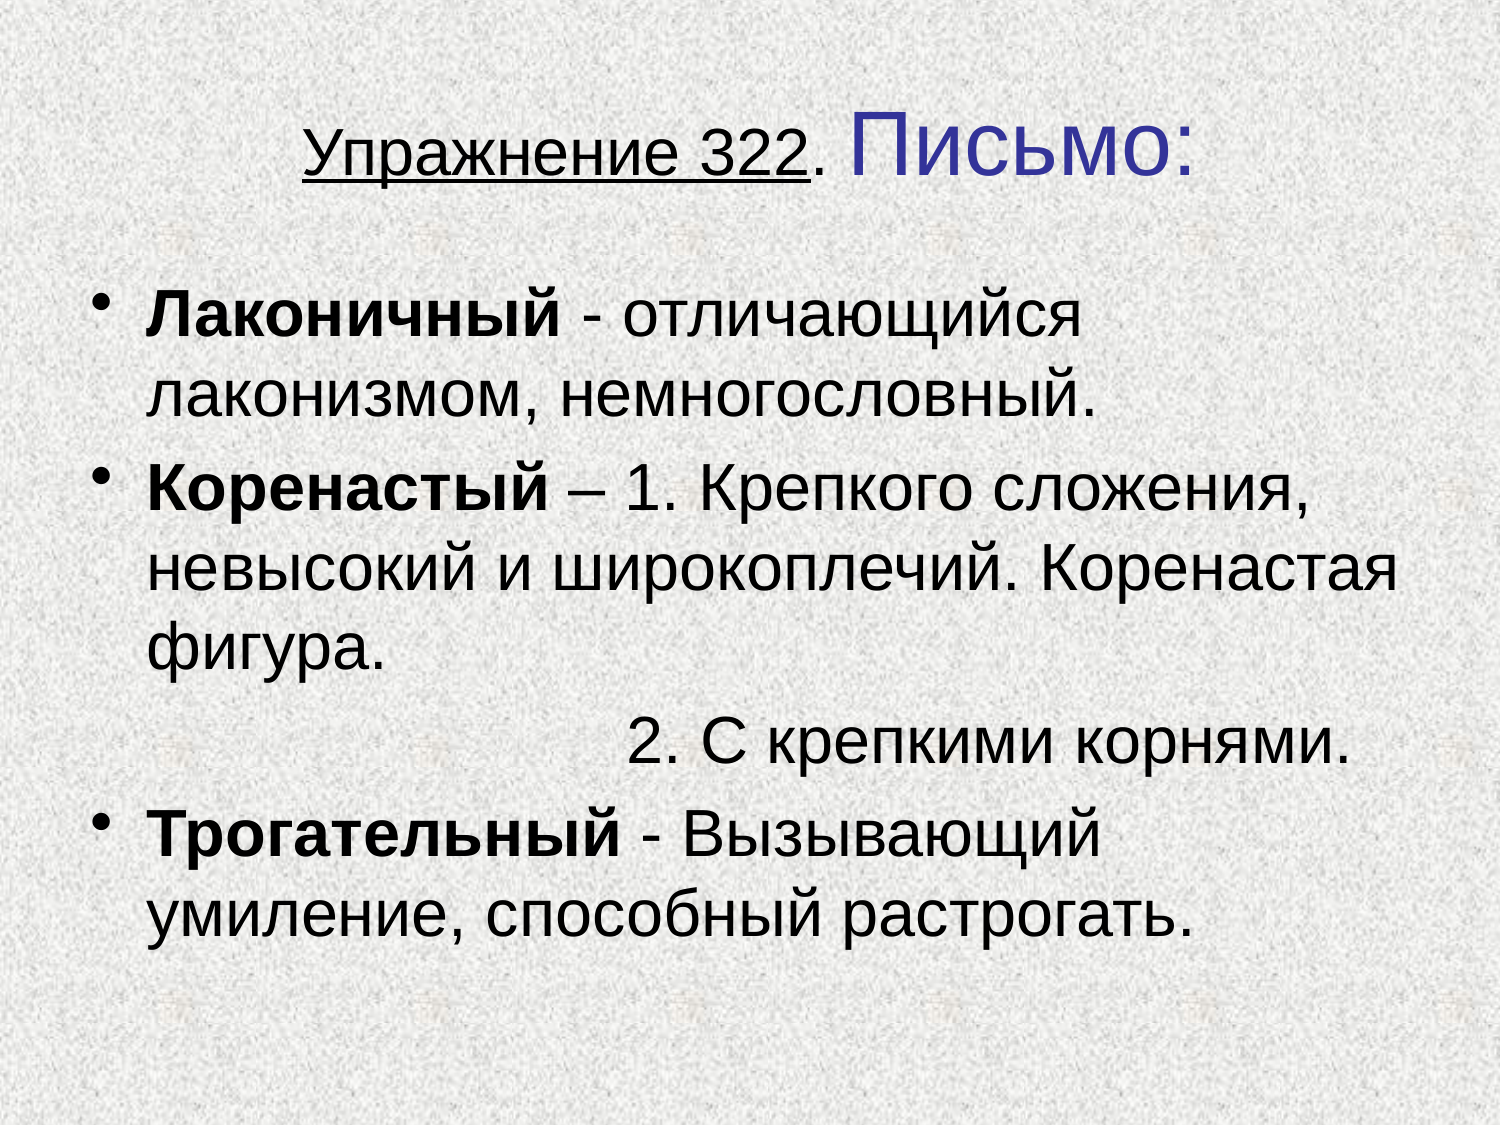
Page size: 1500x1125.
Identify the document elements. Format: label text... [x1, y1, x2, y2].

picture [0, 0, 1500, 1125]
list Лаконичный - отличающийся лаконизмом, немногословный. Коренастый – 1. Крепкого сложения, невысокий и широкоплечий. Коренастая фигура. 2. С крепкими корнями. Трогательный - Вызывающий умиление, способный растрогать. [74, 262, 1426, 1006]
title Упражнение 322. Письмо: [74, 44, 1426, 233]
